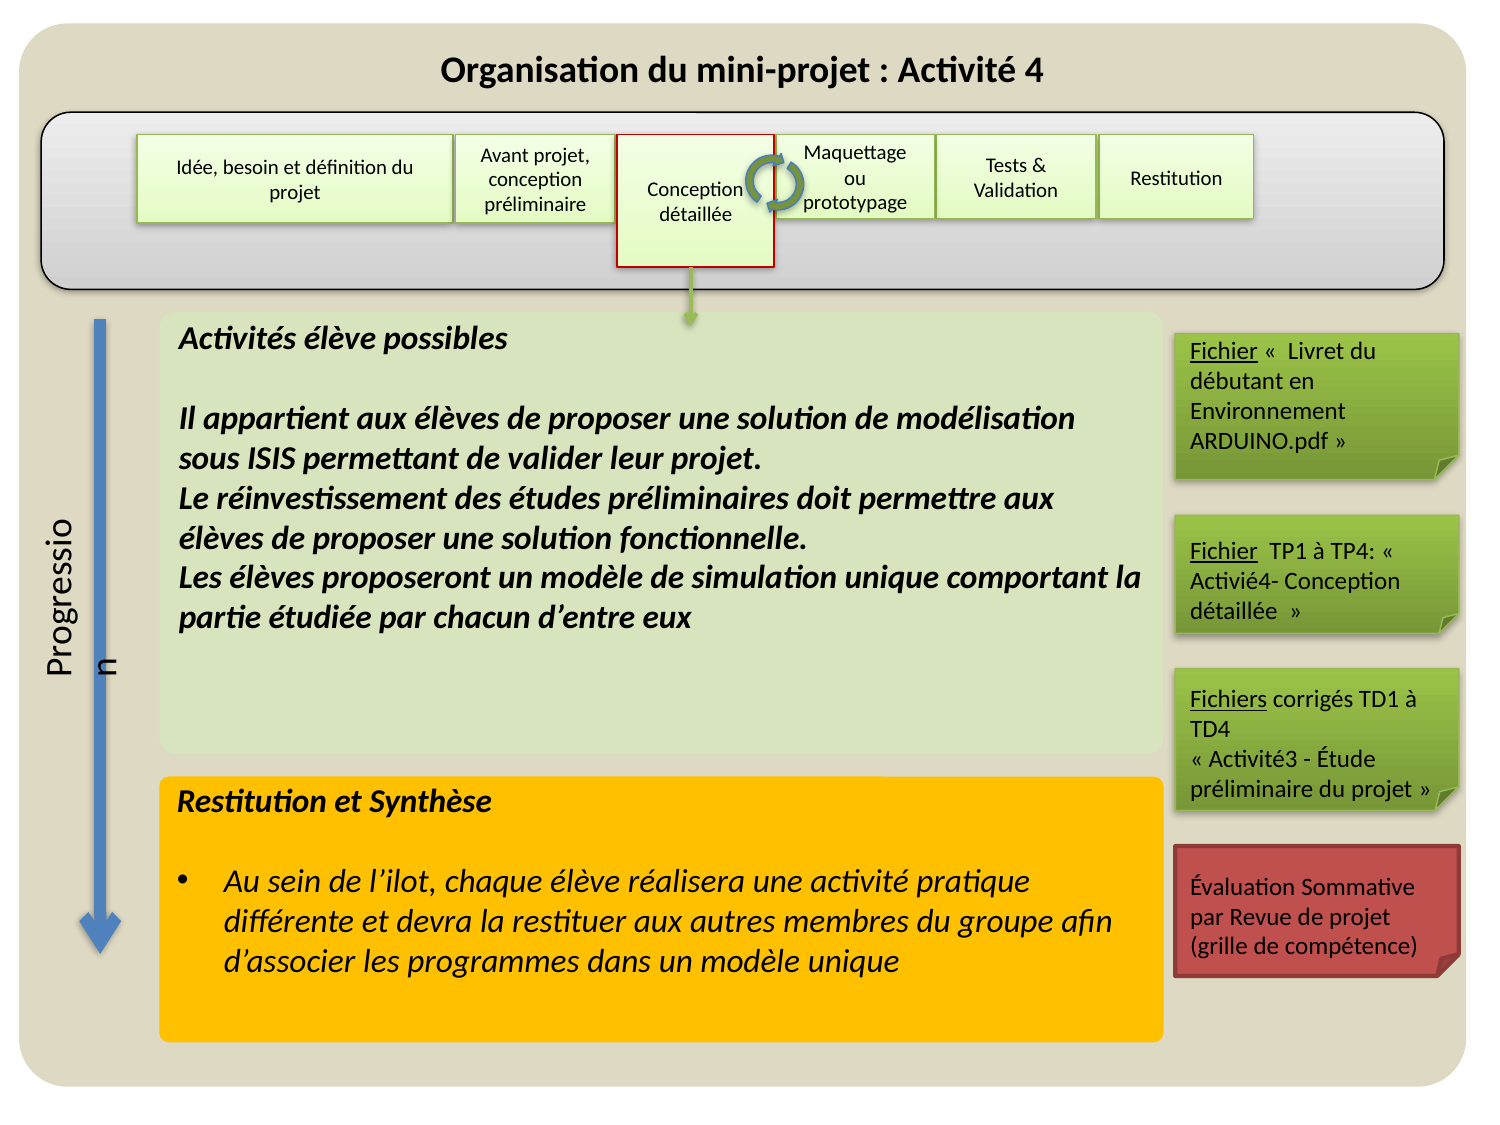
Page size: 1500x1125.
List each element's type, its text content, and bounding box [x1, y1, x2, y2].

text_box Progression [26, 488, 95, 692]
text_box Fichiers corrigés TD1 à TD4 « Activité3 - Étude préliminaire du projet » [1174, 667, 1460, 812]
text_box Activités élève possibles Il appartient aux élèves de proposer une solution de modélisation sous ISIS permettant de valider leur projet. Le réinvestissement des études préliminaires doit permettre aux élèves de proposer une solution fonctionnelle. Les élèves proposeront un modèle de simulation unique comportant la partie étudiée par chacun d’entre eux [157, 309, 1166, 757]
text_box Évaluation Sommative par Revue de projet (grille de compétence) [1173, 843, 1461, 979]
text_box [40, 111, 1445, 291]
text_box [136, 134, 1254, 268]
text_box Restitution et Synthèse Au sein de l’ilot, chaque élève réalisera une activité pratique différente et devra la restituer aux autres membres du groupe afin d’associer les programmes dans un modèle unique [157, 774, 1166, 1045]
text_box Organisation du mini-projet : Activité 4 [16, 21, 1469, 1089]
text_box Fichier « Livret du débutant en Environnement ARDUINO.pdf » [1174, 332, 1460, 481]
text_box Fichier TP1 à TP4: « Activié4- Conception détaillée » [1174, 514, 1460, 635]
